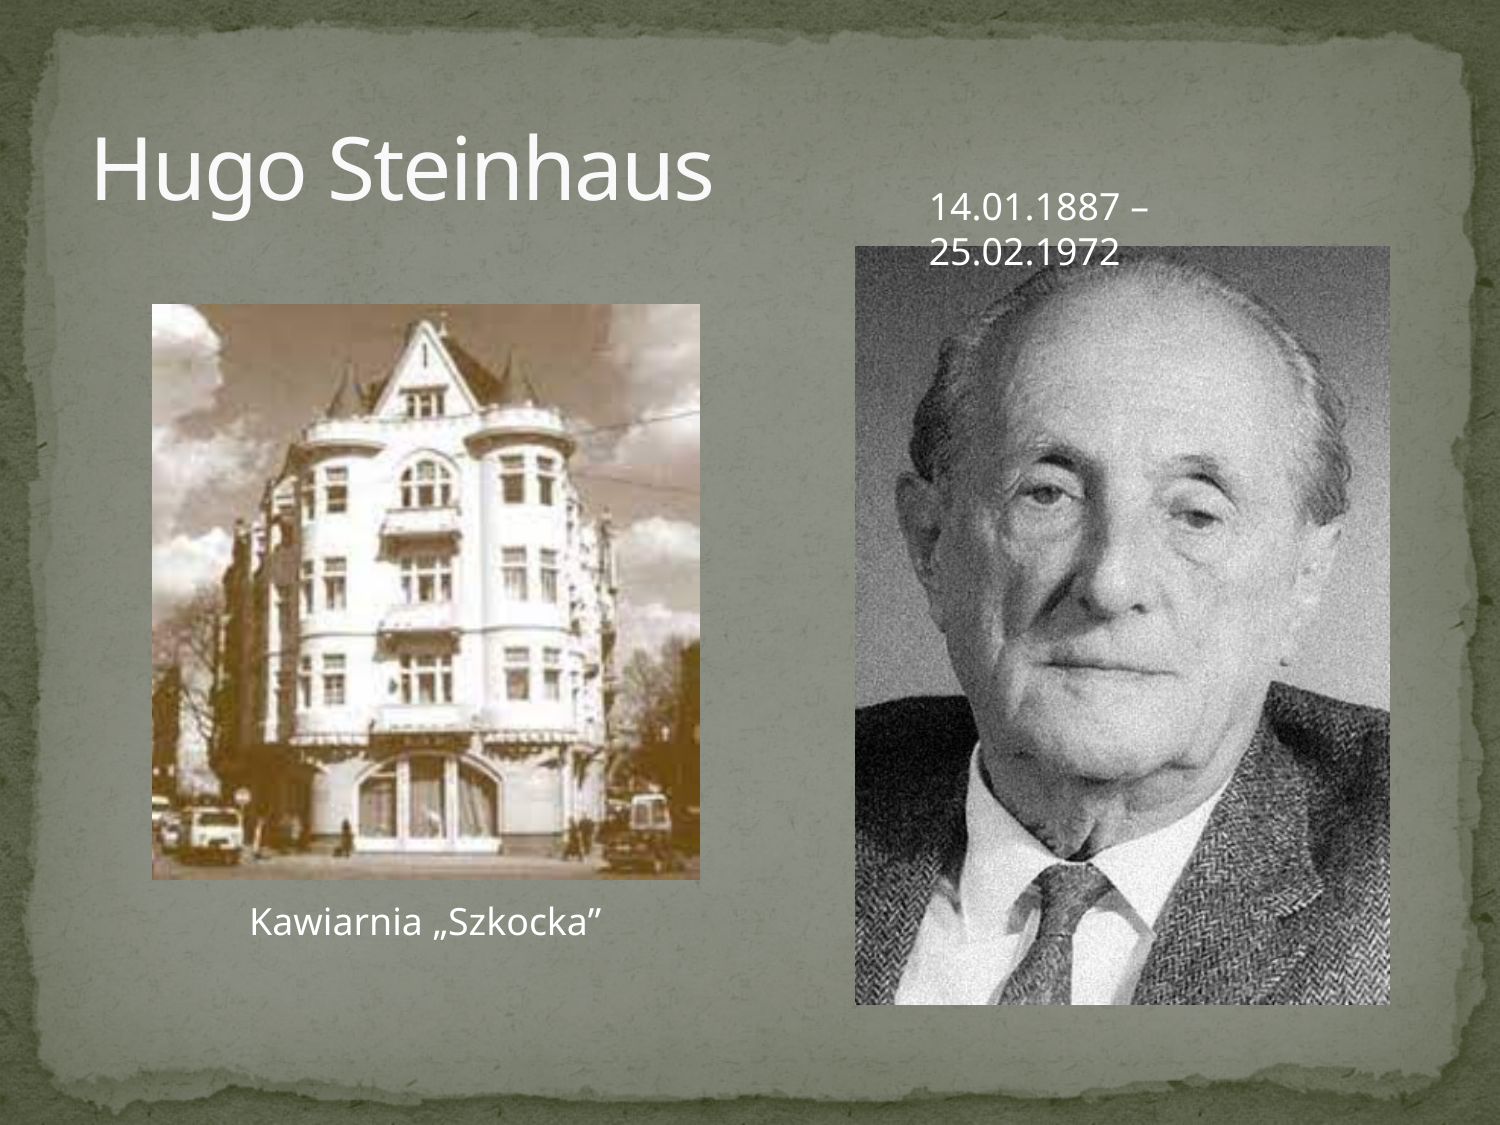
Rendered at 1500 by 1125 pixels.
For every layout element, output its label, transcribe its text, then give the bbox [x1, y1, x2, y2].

text_box 14.01.1887 – 25.02.1972 [914, 175, 1325, 235]
title Hugo Steinhaus [74, 24, 1425, 225]
picture [152, 304, 700, 880]
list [858, 248, 1388, 1004]
text_box Kawiarnia „Szkocka” [234, 890, 621, 951]
